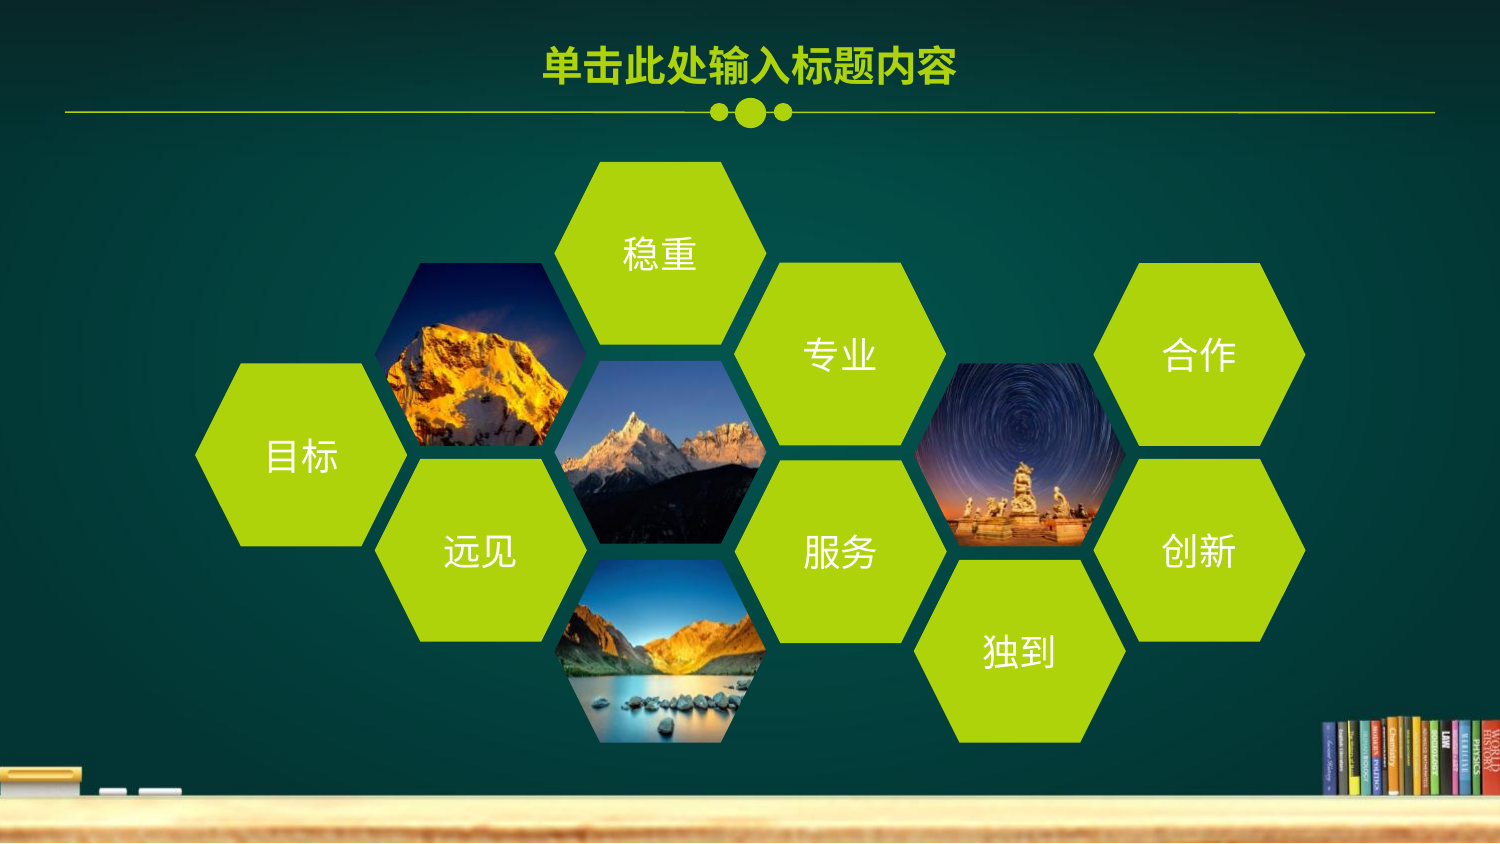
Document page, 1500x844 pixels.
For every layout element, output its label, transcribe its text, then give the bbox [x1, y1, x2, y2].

text_box 独到 [911, 557, 1128, 745]
text_box 专业 [732, 260, 949, 448]
text_box 单击此处输入标题内容 [526, 32, 974, 97]
text_box [552, 557, 769, 745]
picture [0, 0, 1500, 844]
text_box 远见 [372, 456, 589, 644]
text_box 创新 [1091, 456, 1308, 644]
text_box 服务 [732, 458, 949, 646]
text_box [372, 261, 589, 449]
text_box 合作 [1091, 261, 1308, 449]
text_box 稳重 [552, 159, 769, 347]
text_box 目标 [193, 361, 410, 549]
text_box [552, 358, 769, 546]
text_box [911, 361, 1128, 549]
